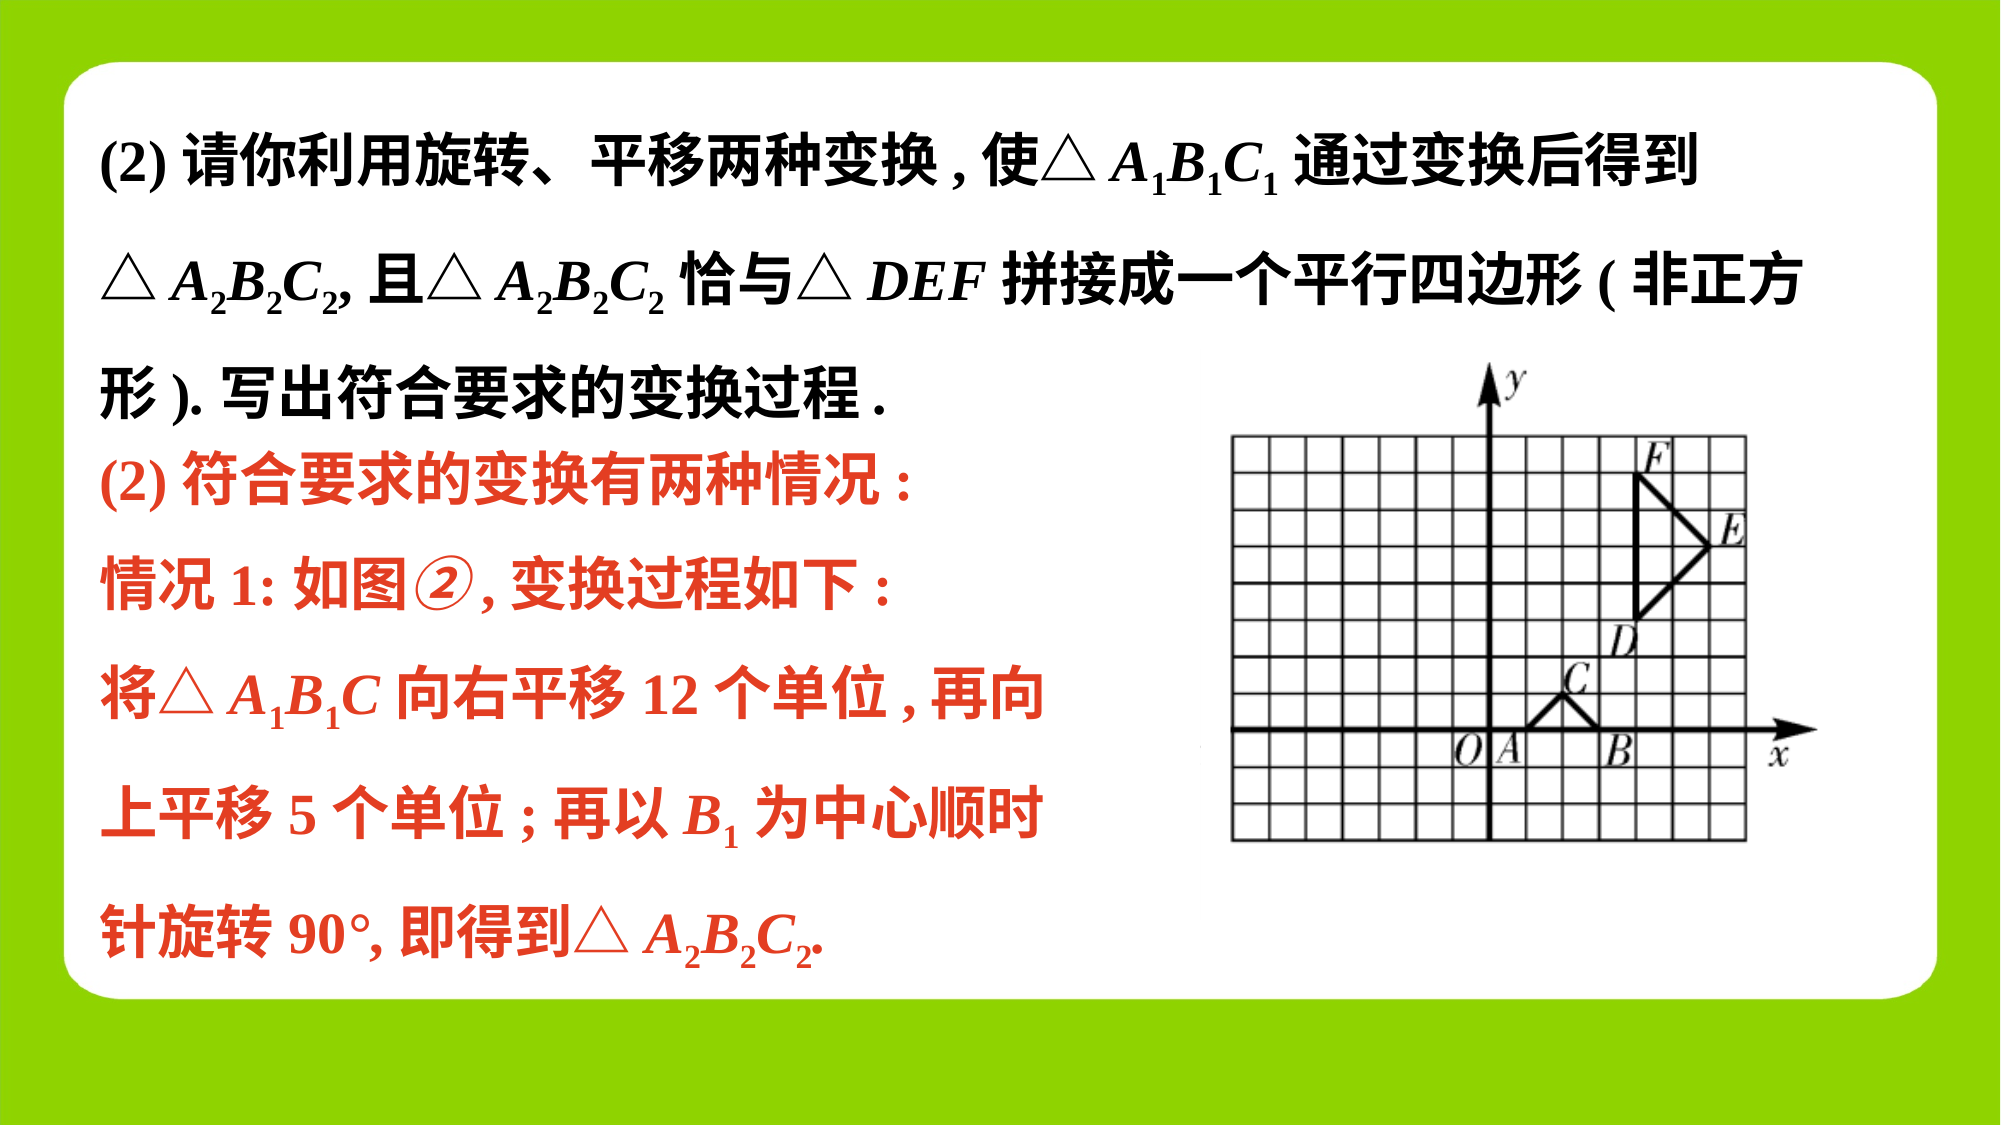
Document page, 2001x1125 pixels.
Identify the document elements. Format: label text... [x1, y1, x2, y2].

text_box (2)符合要求的变换有两种情况: 情况1:如图②,变换过程如下: 将△A1B1C向右平移12个单位,再向上平移5个单位;再以B1为中心顺时针旋转90°,即得到△A2B2C2. [84, 399, 1117, 983]
picture [0, 0, 2001, 1125]
text_box (2)请你利用旋转、平移两种变换,使△A1B1C1通过变换后得到△A2B2C2,且△A2B2C2恰与△DEF拼接成一个平行四边形(非正方形).写出符合要求的变换过程. [84, 75, 1916, 434]
